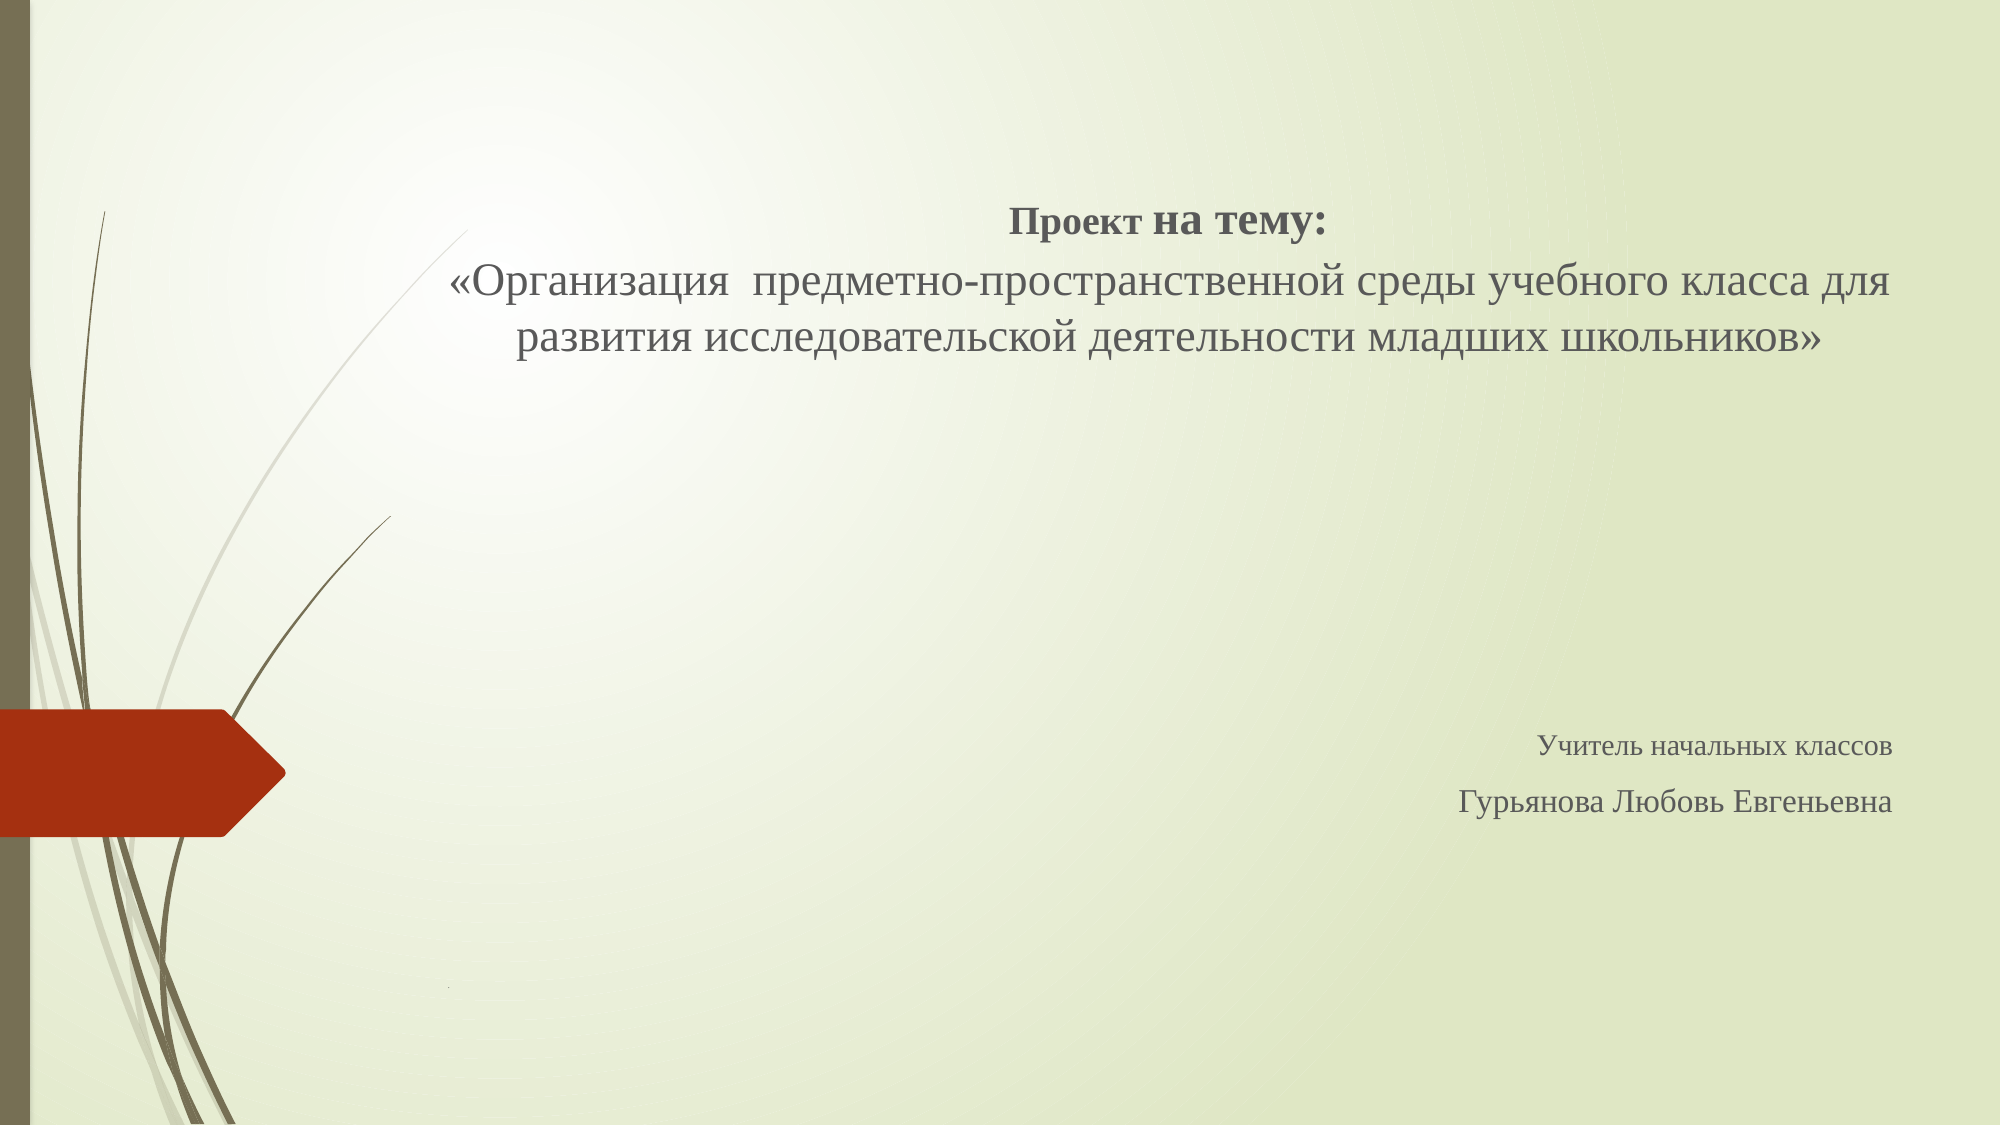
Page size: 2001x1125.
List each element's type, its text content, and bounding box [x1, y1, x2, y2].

subtitle Проект на тему: «Организация предметно-пространственной среды учебного класса для развития исследовательской деятельности младших школьников» Учитель начальных классов Гурьянова Любовь Евгеньевна . [432, 148, 1909, 1112]
